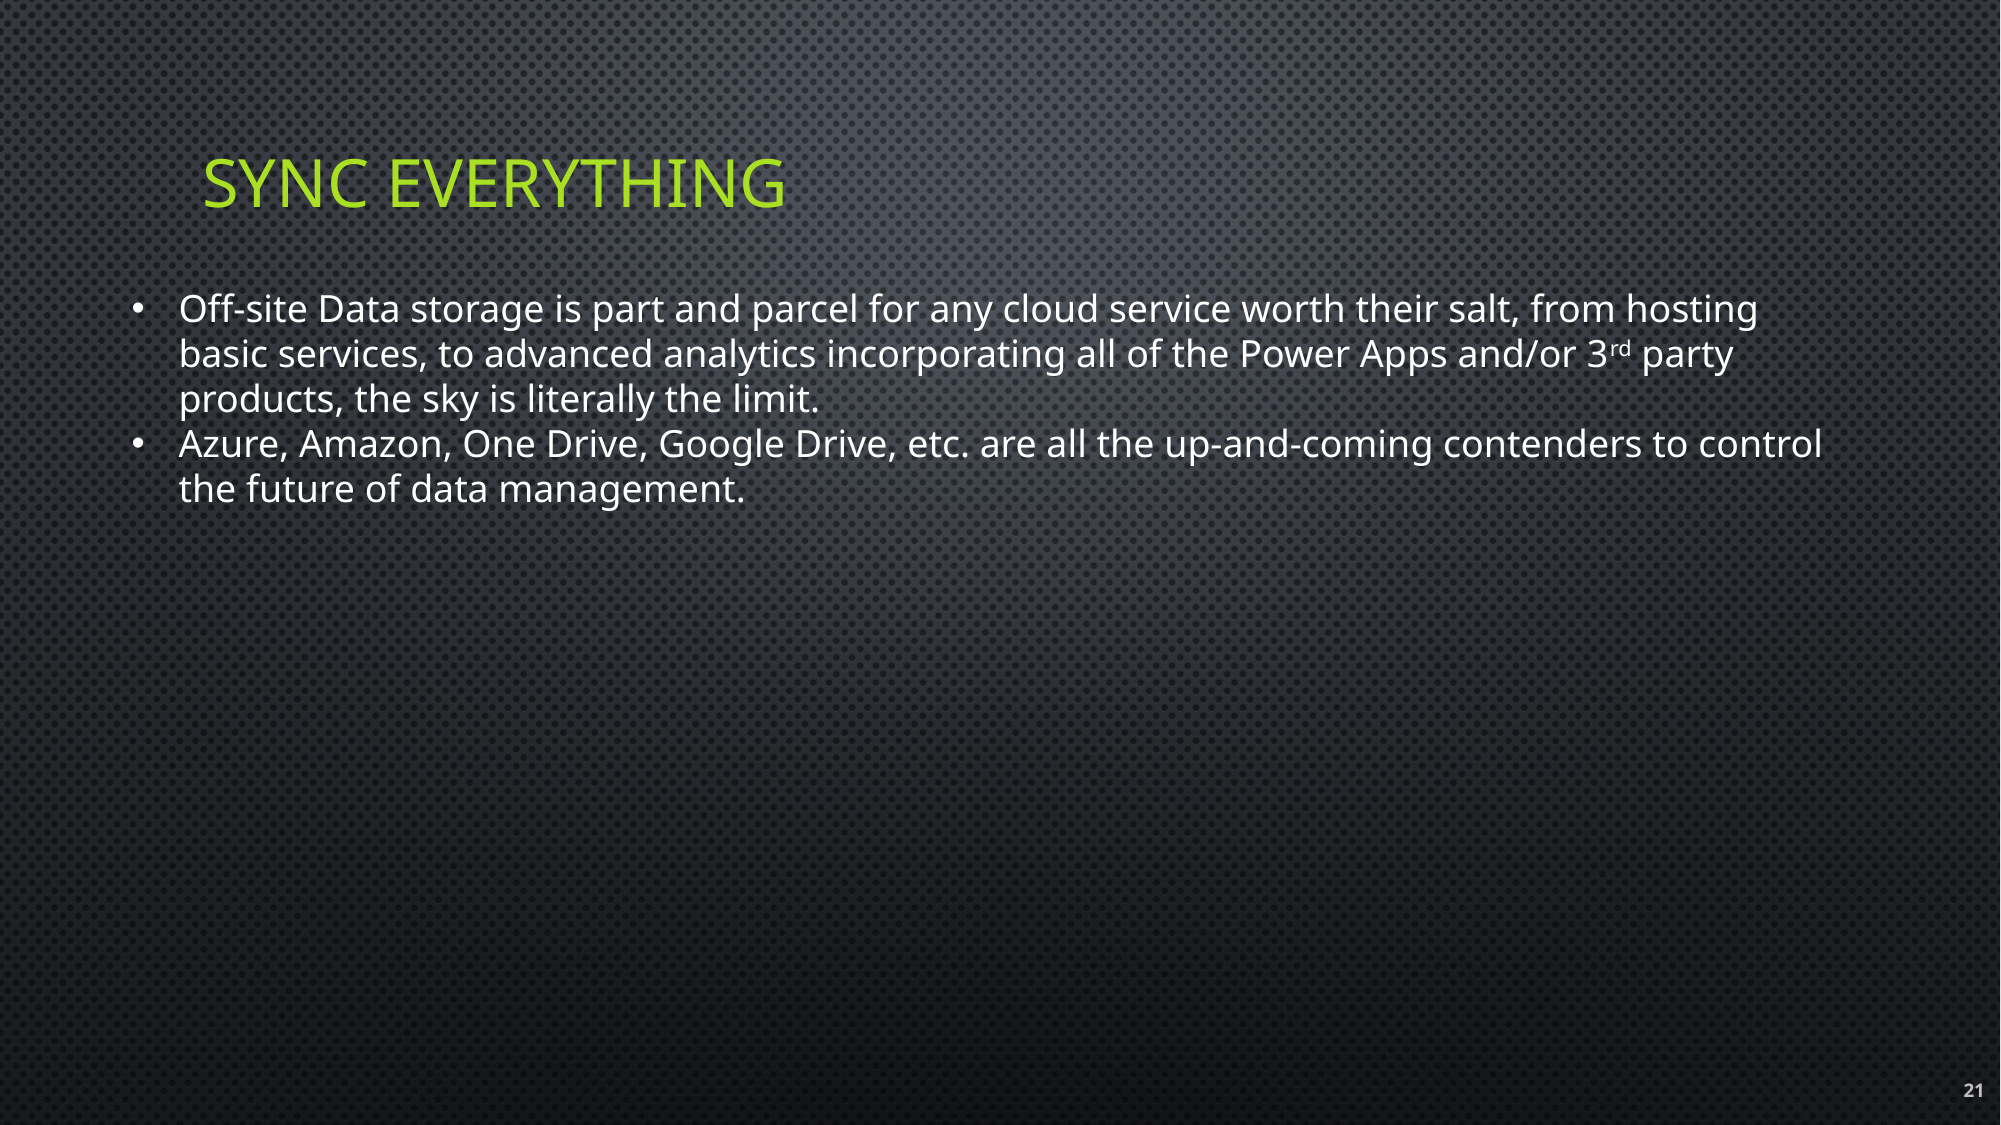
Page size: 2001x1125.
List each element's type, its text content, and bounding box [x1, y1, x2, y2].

title Sync Everything [187, 109, 1813, 253]
slide_number 21 [1909, 1061, 2000, 1122]
text_box Off-site Data storage is part and parcel for any cloud service worth their salt, from hosting basic services, to advanced analytics incorporating all of the Power Apps and/or 3rd party products, the sky is literally the limit. Azure, Amazon, One Drive, Google Drive, etc. are all the up-and-coming contenders to control the future of data management. [116, 277, 1863, 563]
